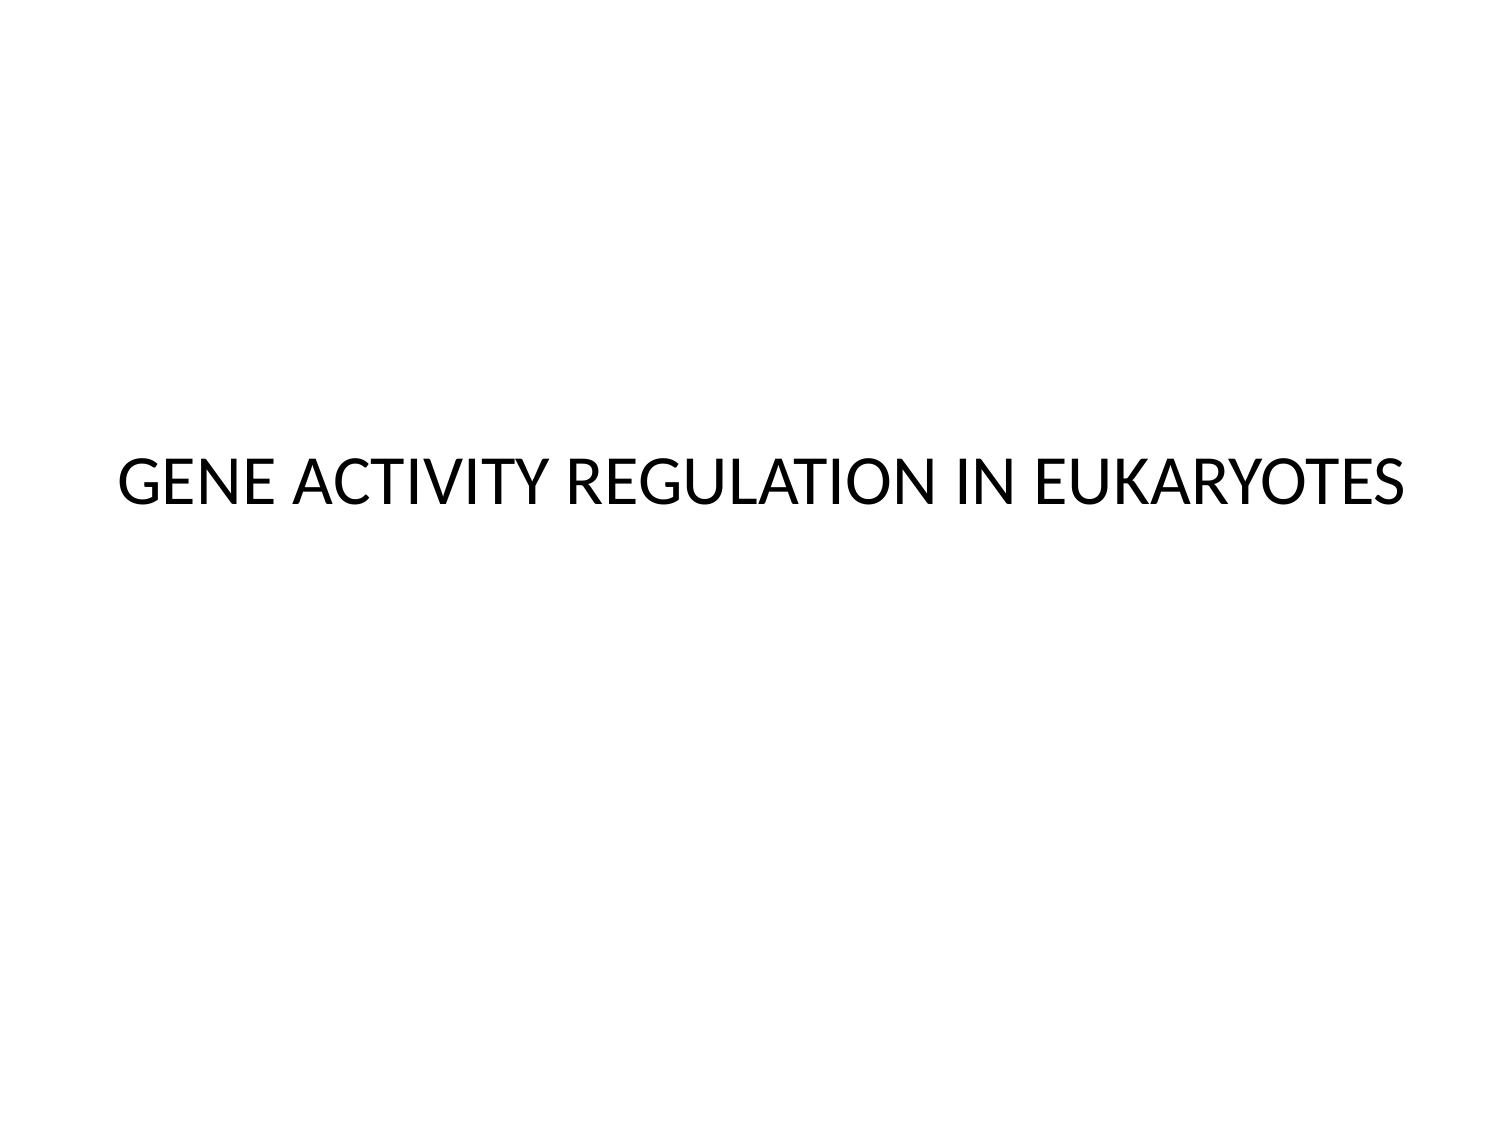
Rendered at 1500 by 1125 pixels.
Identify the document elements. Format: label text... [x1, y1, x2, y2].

title GENE ACTIVITY REGULATION IN EUKARYOTES [87, 425, 1438, 613]
